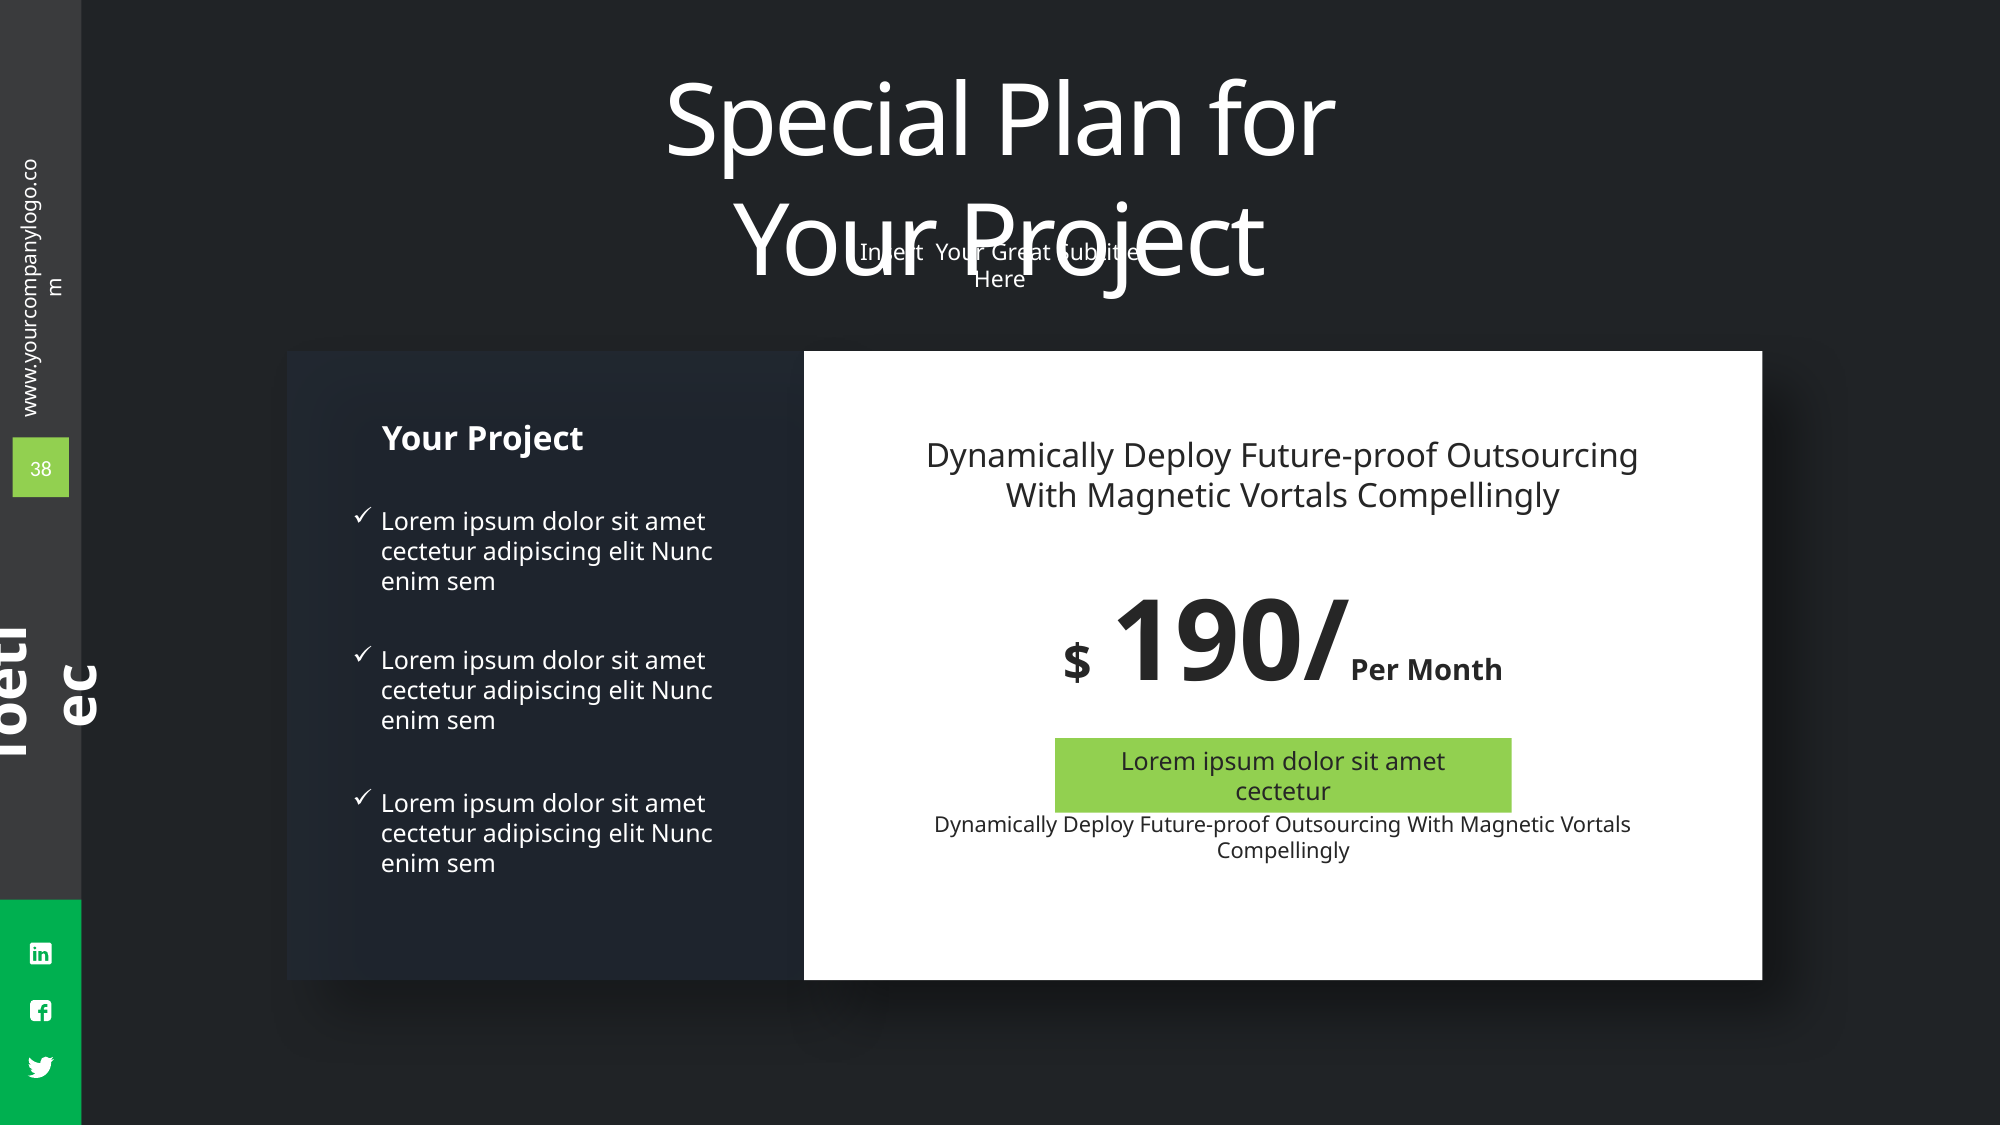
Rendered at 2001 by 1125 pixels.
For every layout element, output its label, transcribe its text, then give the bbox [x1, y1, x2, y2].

picture [81, 0, 2000, 792]
slide_number 38 [12, 437, 69, 498]
text_box [803, 792, 1763, 981]
text_box Dynamically Deploy Future-proof Outsourcing With Magnetic Vortals Compellingly [876, 795, 1691, 878]
text_box [286, 792, 802, 981]
text_box Lorem ipsum dolor sit amet cectetur adipiscing elit Nunc enim sem [338, 792, 736, 885]
